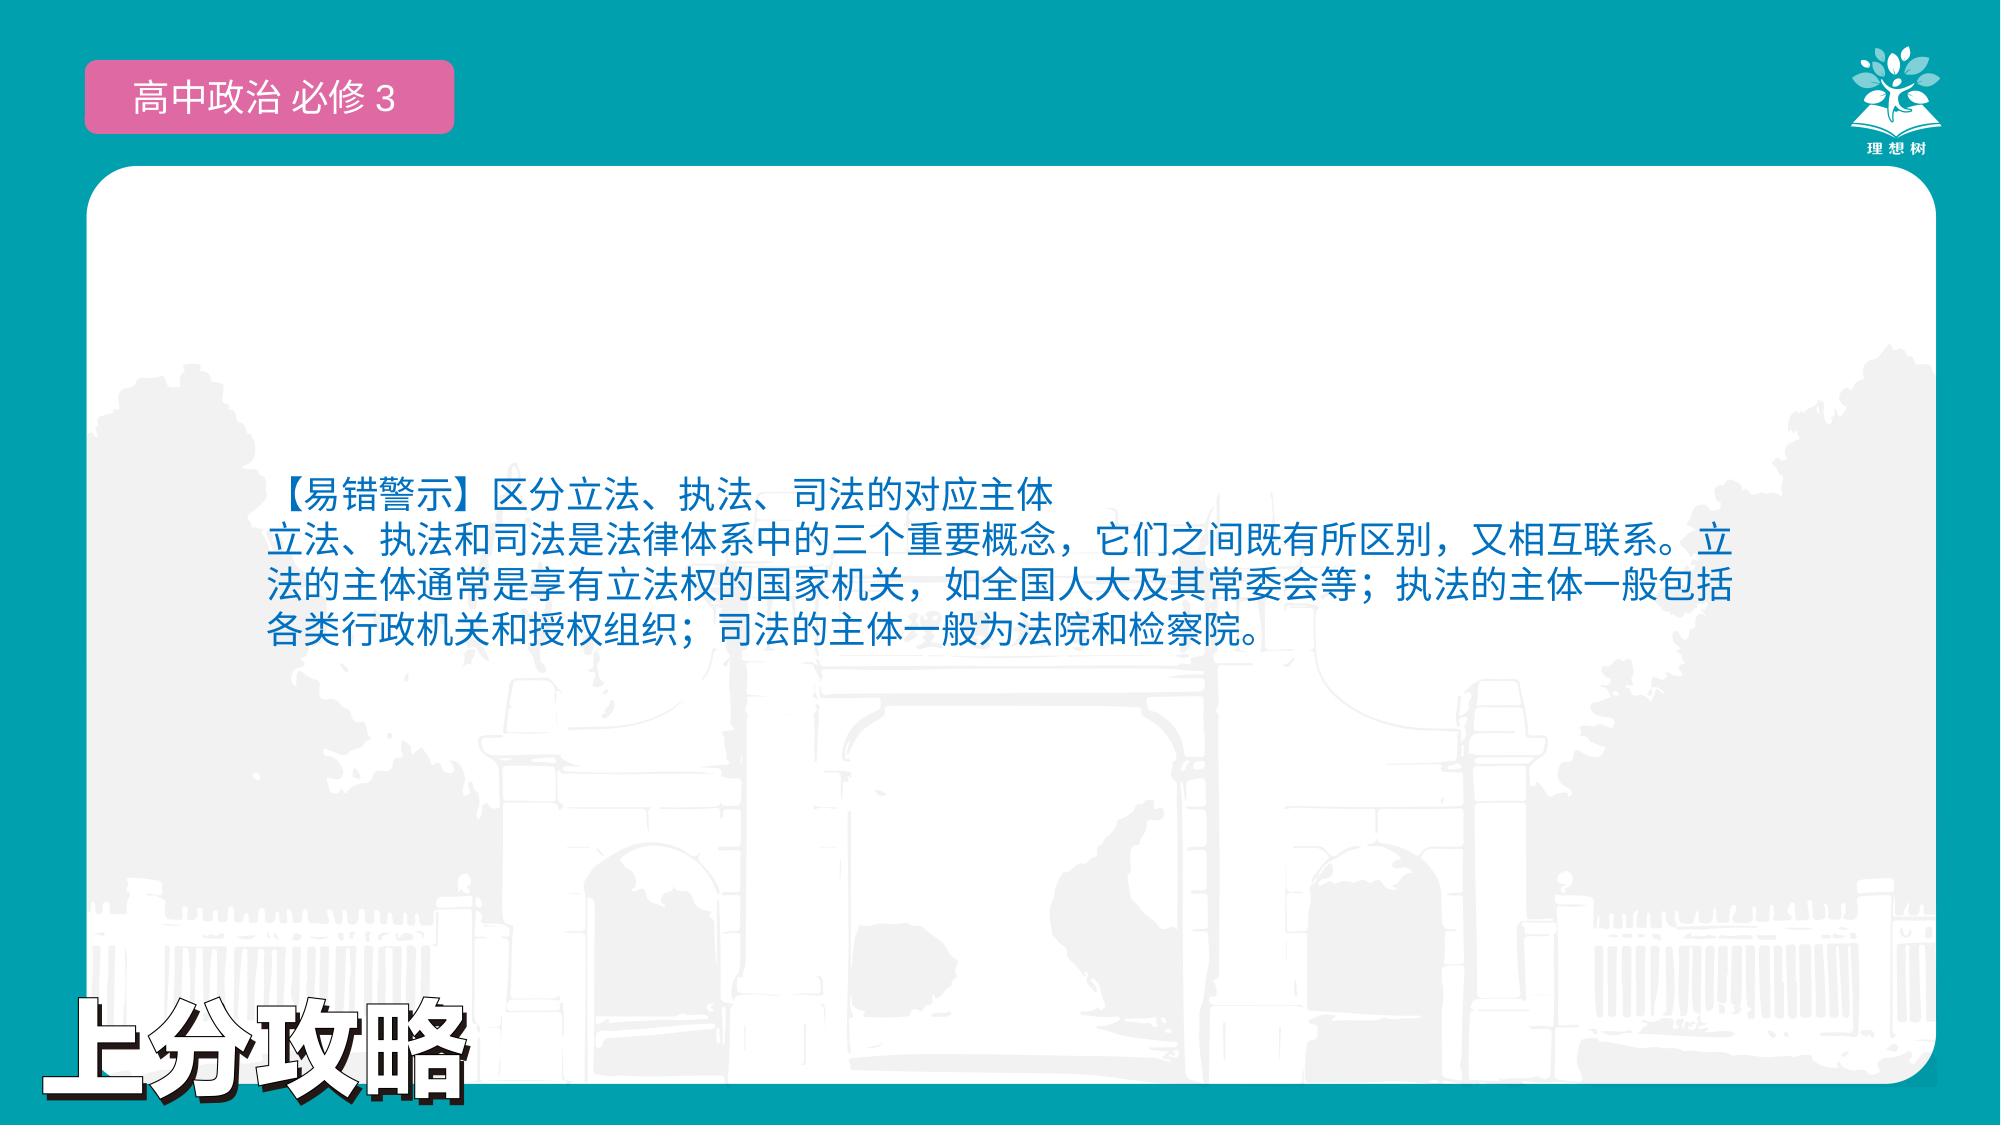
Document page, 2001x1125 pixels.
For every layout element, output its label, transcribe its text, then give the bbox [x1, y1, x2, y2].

text_box 【易错警示】区分立法、执法、司法的对应主体 立法、执法和司法是法律体系中的三个重要概念，它们之间既有所区别，又相互联系。立法的主体通常是享有立法权的国家机关，如全国人大及其常委会等；执法的主体一般包括各类行政机关和授权组织；司法的主体一般为法院和检察院。 [251, 464, 1749, 659]
picture [0, 0, 2001, 1125]
text_box 高中政治 必修3 [83, 58, 456, 135]
